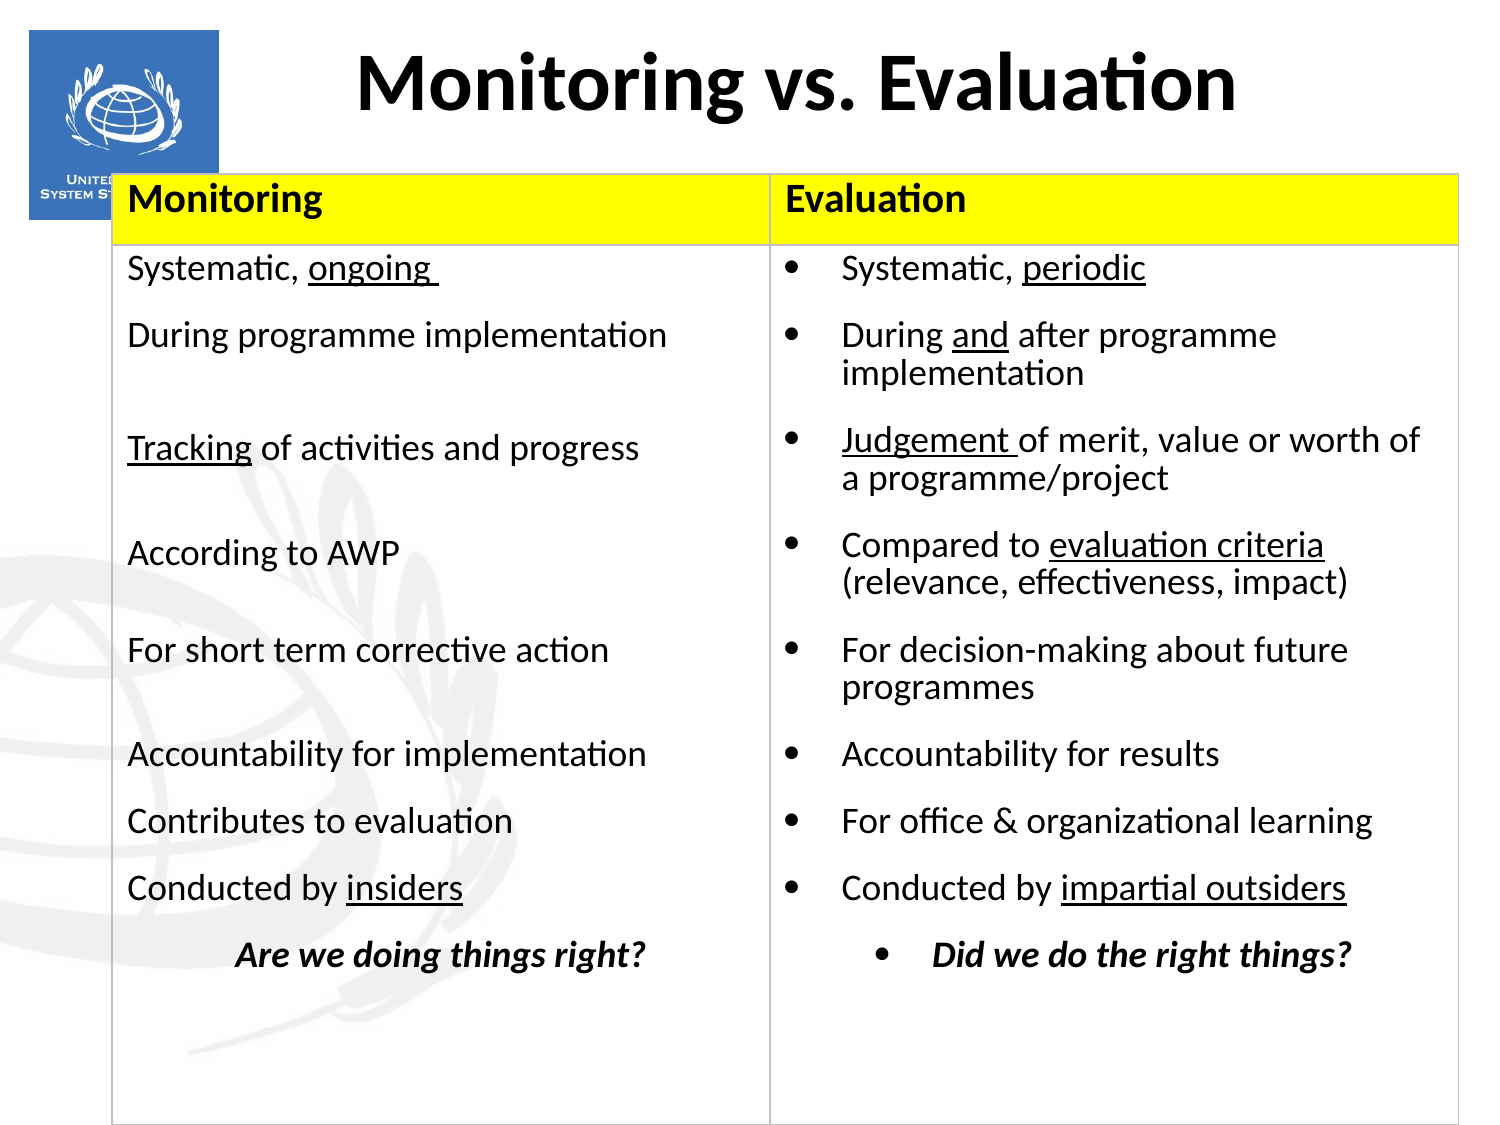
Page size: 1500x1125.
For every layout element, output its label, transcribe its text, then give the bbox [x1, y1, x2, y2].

table_header Evaluation [771, 175, 1458, 244]
table_header Monitoring [113, 175, 769, 244]
table_cell Systematic, periodic During and after programme implementation Judgement of merit, value or worth of a programme/project Compared to evaluation criteria (relevance, effectiveness, impact) For decision-making about future programmes Accountability for results For office & organizational learning Conducted by impartial outsiders Did we do the right things? [771, 246, 1458, 1124]
picture [29, 30, 219, 220]
table_cell Systematic, ongoing During programme implementation Tracking of activities and progress According to AWP For short term corrective action Accountability for implementation Contributes to evaluation Conducted by insiders Are we doing things right? [113, 246, 769, 1124]
title Monitoring vs. Evaluation [159, 28, 1436, 126]
